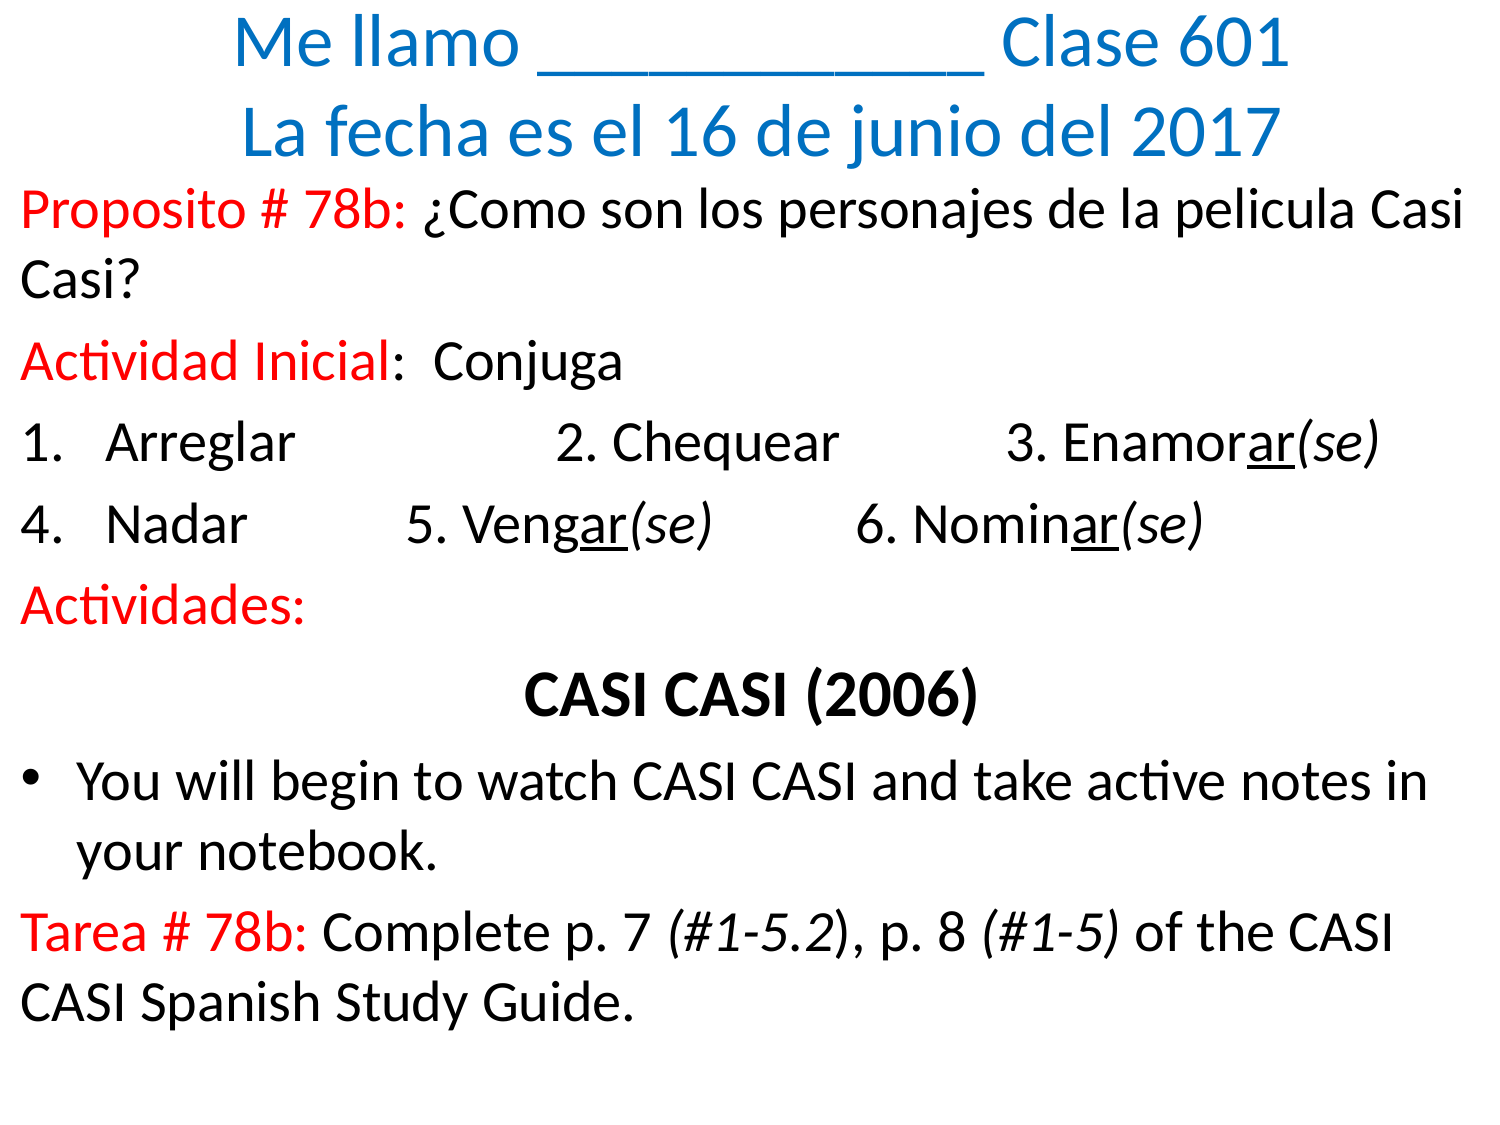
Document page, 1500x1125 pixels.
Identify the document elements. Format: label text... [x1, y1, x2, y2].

list Proposito # 78b: ¿Como son los personajes de la pelicula Casi Casi? Actividad Inicial: Conjuga Arreglar 2. Chequear 3. Enamorar(se) Nadar 5. Vengar(se) 6. Nominar(se) Actividades: CASI CASI (2006) You will begin to watch CASI CASI and take active notes in your notebook. Tarea # 78b: Complete p. 7 (#1-5.2), p. 8 (#1-5) of the CASI CASI Spanish Study Guide. [5, 162, 1500, 925]
title Me llamo ____________ Clase 601 La fecha es el 16 de junio del 2017 [62, 0, 1463, 162]
